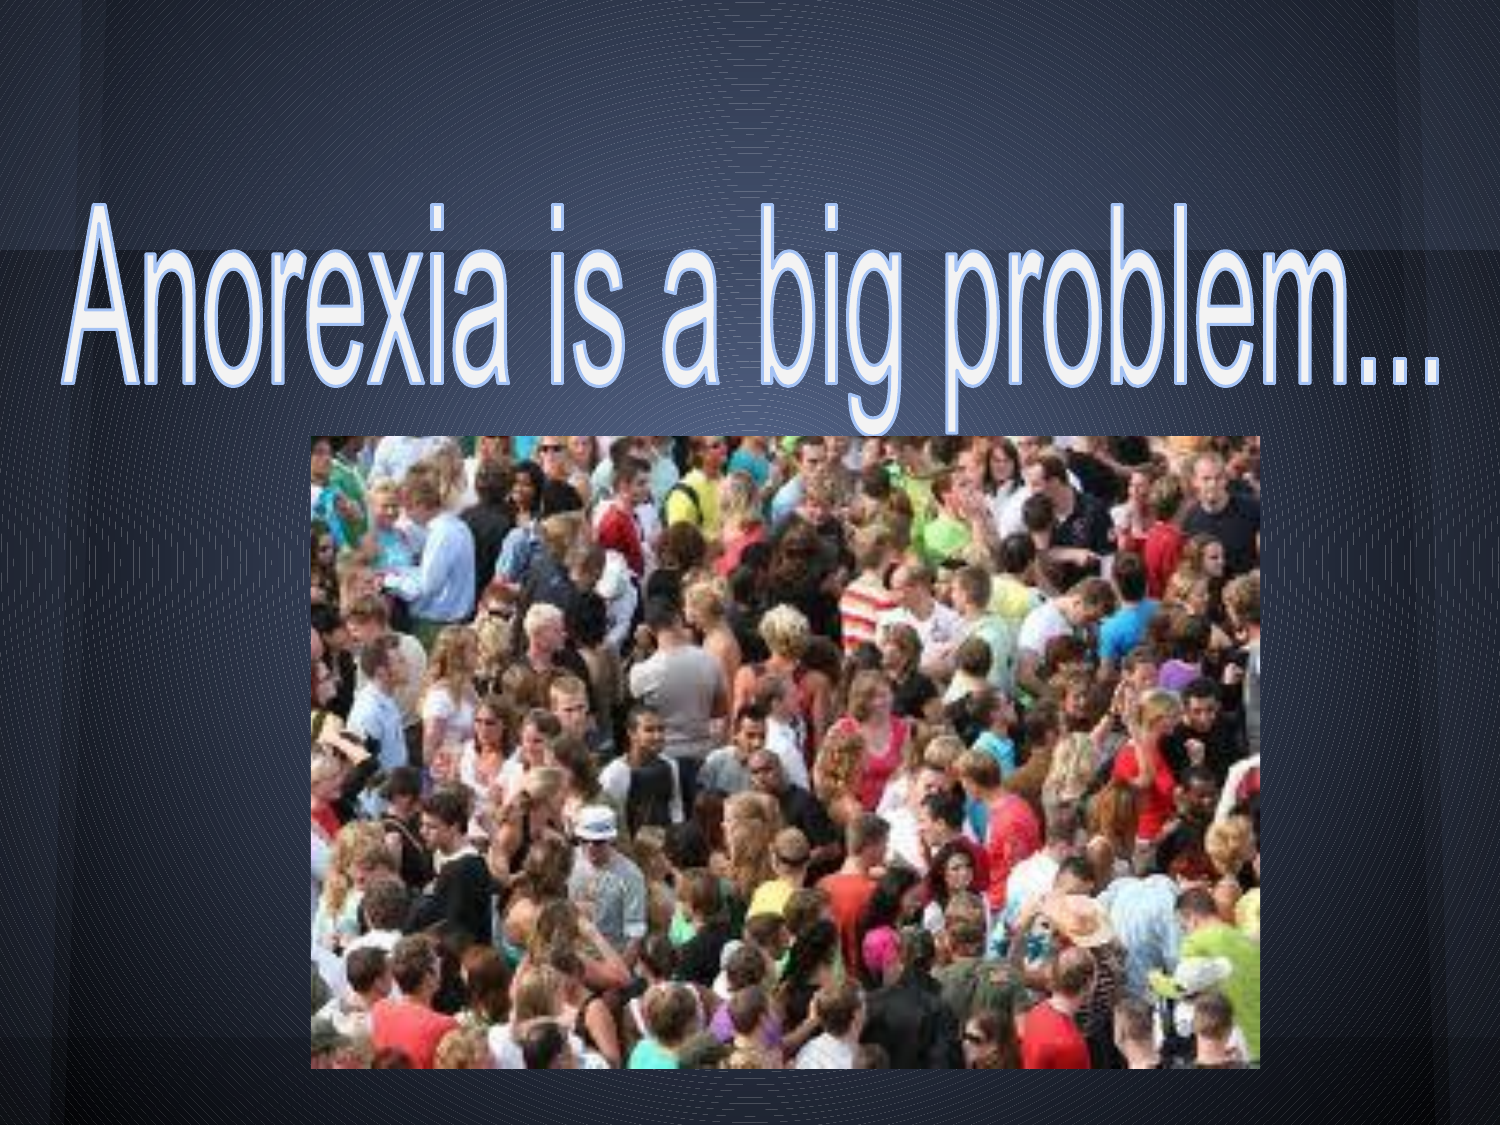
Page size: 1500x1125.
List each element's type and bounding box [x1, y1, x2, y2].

text_box [1426, 358, 1438, 384]
text_box [1112, 204, 1164, 387]
text_box [946, 250, 999, 434]
text_box [145, 250, 195, 384]
text_box [307, 250, 363, 387]
text_box [663, 250, 719, 387]
text_box [574, 250, 624, 387]
text_box [432, 253, 443, 384]
text_box [368, 253, 424, 384]
text_box [1175, 204, 1186, 384]
text_box [826, 204, 837, 230]
text_box [1394, 358, 1406, 384]
text_box [432, 204, 443, 230]
text_box [762, 204, 814, 387]
text_box [273, 250, 306, 384]
text_box [1362, 358, 1375, 384]
text_box [847, 250, 900, 436]
text_box [62, 204, 139, 384]
text_box [1197, 250, 1253, 387]
text_box [310, 436, 1261, 1070]
text_box [552, 253, 563, 384]
text_box [552, 204, 563, 230]
text_box [826, 253, 837, 384]
text_box [454, 250, 509, 387]
text_box [1010, 250, 1043, 384]
text_box [1264, 250, 1346, 384]
text_box [205, 250, 262, 387]
text_box [1044, 250, 1101, 387]
